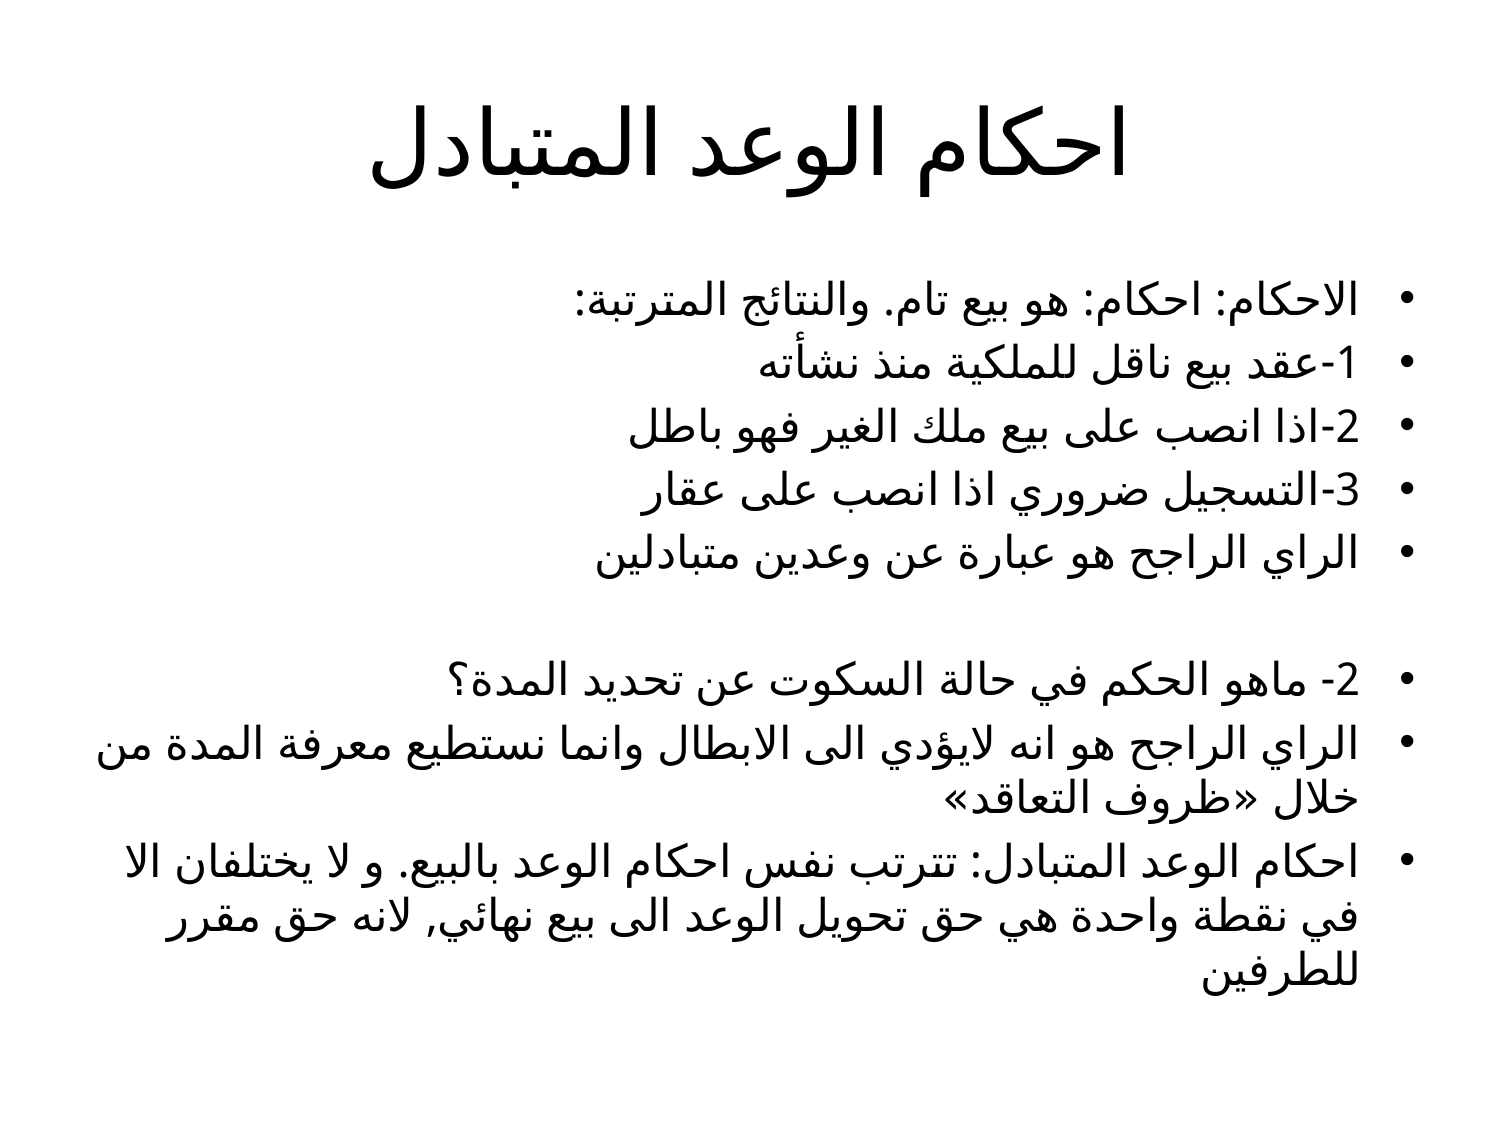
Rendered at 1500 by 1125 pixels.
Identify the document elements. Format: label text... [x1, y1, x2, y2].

list الاحكام: احكام: هو بيع تام. والنتائج المترتبة: 1-عقد بيع ناقل للملكية منذ نشأته 2-اذا انصب على بيع ملك الغير فهو باطل 3-التسجيل ضروري اذا انصب على عقار الراي الراجح هو عبارة عن وعدين متبادلين 2- ماهو الحكم في حالة السكوت عن تحديد المدة؟ الراي الراجح هو انه لايؤدي الى الابطال وانما نستطيع معرفة المدة من خلال «ظروف التعاقد» احكام الوعد المتبادل: تترتب نفس احكام الوعد بالبيع. و لا يختلفان الا في نقطة واحدة هي حق تحويل الوعد الى بيع نهائي, لانه حق مقرر للطرفين [75, 262, 1425, 1005]
title احكام الوعد المتبادل [75, 45, 1425, 233]
